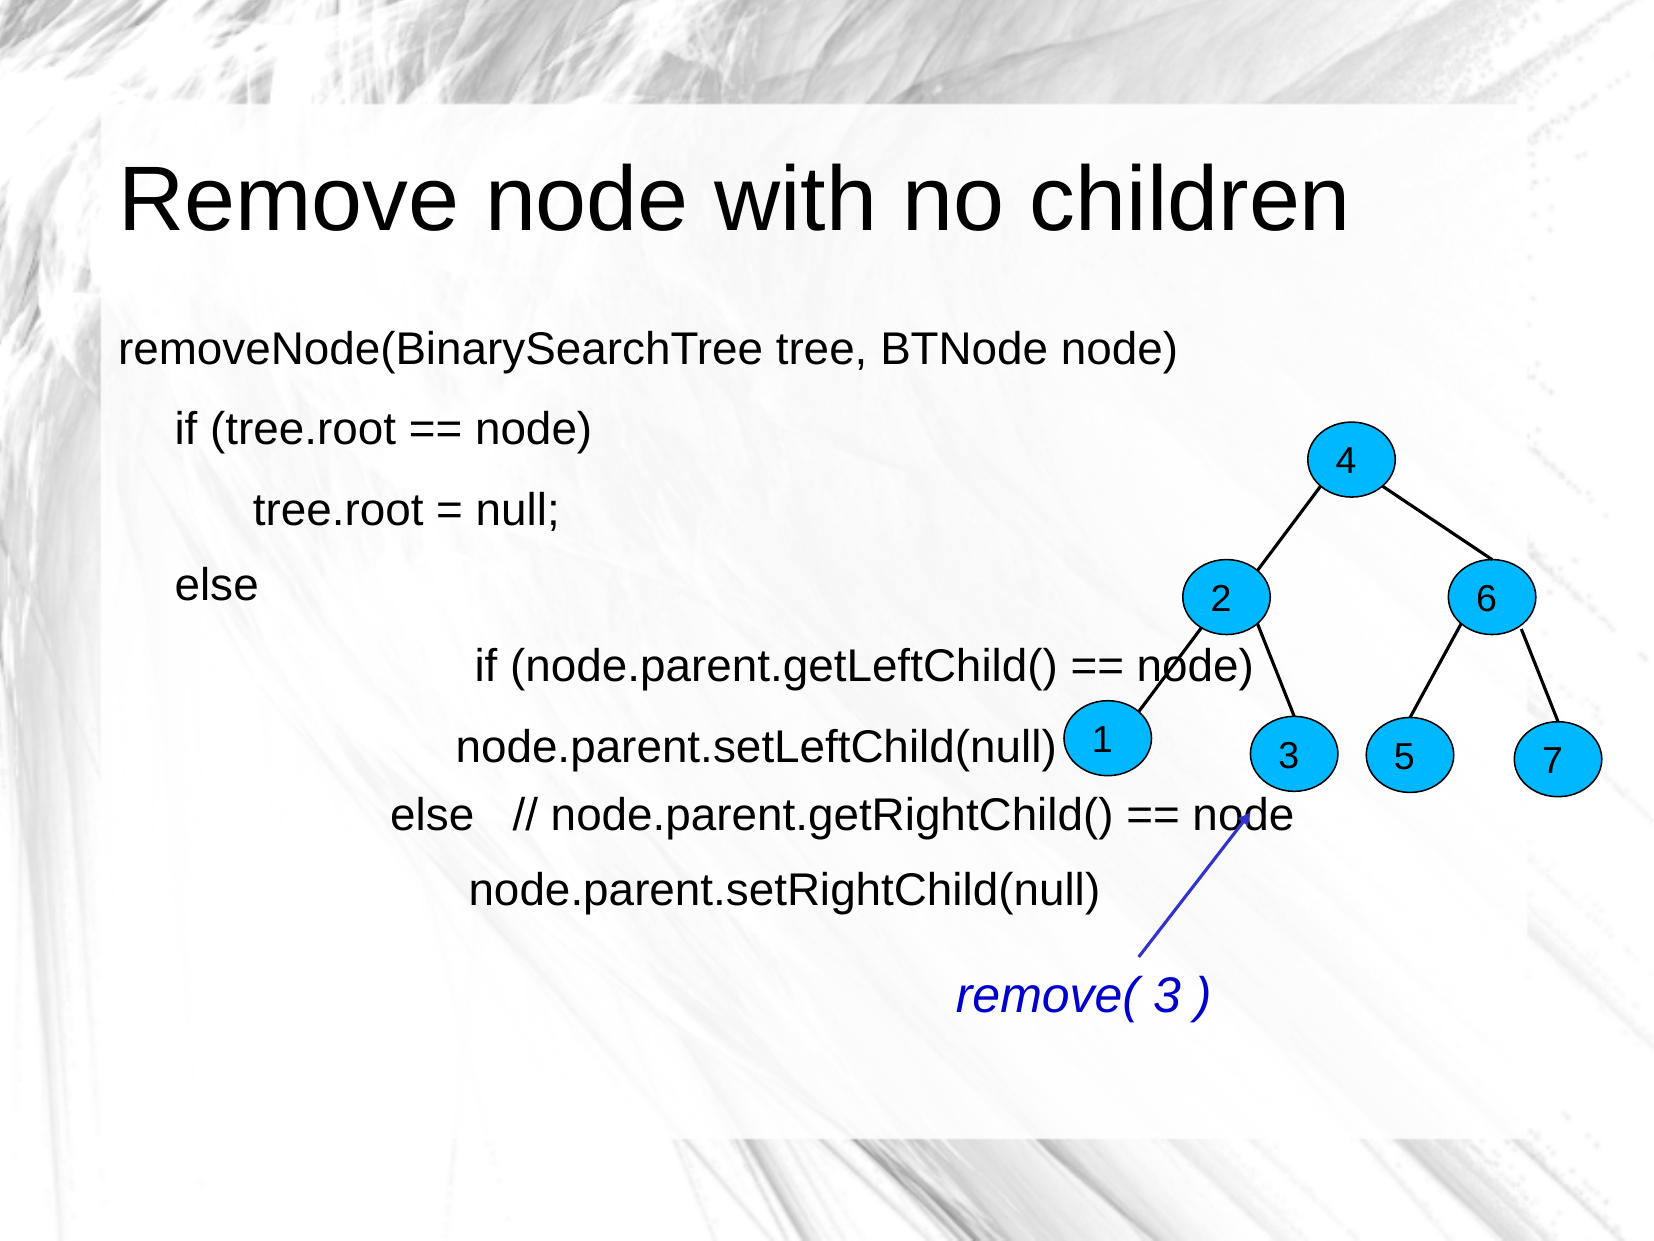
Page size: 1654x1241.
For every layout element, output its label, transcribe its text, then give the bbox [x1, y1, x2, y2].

picture [0, 0, 1654, 1241]
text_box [1409, 623, 1462, 718]
text_box 1 [1063, 700, 1152, 776]
list removeNode(BinarySearchTree tree, BTNode node) if (tree.root == node) tree.root = null; else if (node.parent.getLeftChild() == node) node.parent.setLeftChild(null) else // node.parent.getRightChild() == node node.parent.setRightChild(null) [118, 319, 1571, 1109]
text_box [1521, 628, 1558, 722]
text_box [1257, 623, 1295, 717]
title Remove node with no children [118, 93, 1506, 299]
text_box 6 [1448, 559, 1536, 635]
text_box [1257, 486, 1321, 571]
text_box 3 [1250, 716, 1338, 792]
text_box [1138, 627, 1202, 712]
text_box 5 [1366, 717, 1454, 793]
text_box 4 [1307, 422, 1396, 498]
text_box remove( 3 ) [941, 961, 1276, 1032]
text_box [1382, 486, 1493, 560]
text_box 2 [1182, 559, 1271, 635]
text_box 7 [1514, 721, 1602, 797]
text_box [1138, 812, 1251, 957]
